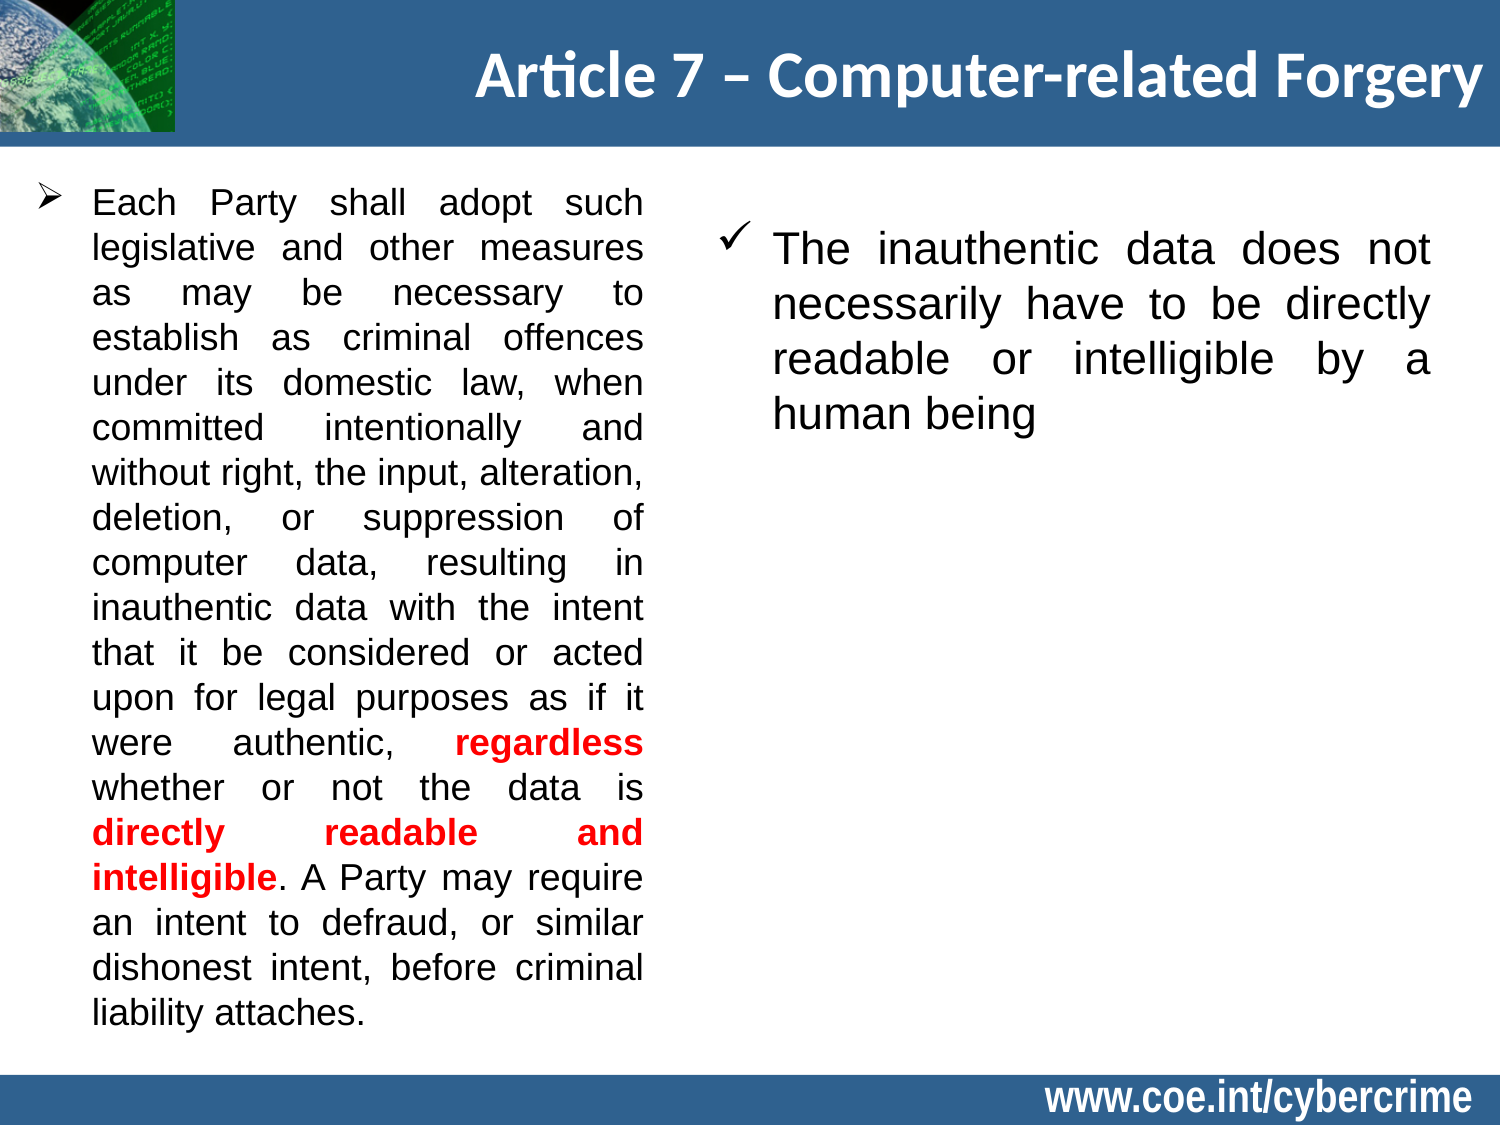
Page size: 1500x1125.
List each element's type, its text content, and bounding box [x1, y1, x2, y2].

picture [0, 0, 175, 132]
text_box Article 7 – Computer-related Forgery [0, 0, 1500, 149]
text_box Each Party shall adopt such legislative and other measures as may be necessary to establish as criminal offences under its domestic law, when committed intentionally and without right, the input, alteration, deletion, or suppression of computer data, resulting in inauthentic data with the intent that it be considered or acted upon for legal purposes as if it were authentic, regardless whether or not the data is directly readable and intelligible. A Party may require an intent to defraud, or similar dishonest intent, before criminal liability attaches. [20, 170, 659, 1041]
text_box www.coe.int/cybercrime [1030, 1059, 1500, 1125]
text_box [0, 1073, 1030, 1125]
text_box The inauthentic data does not necessarily have to be directly readable or intelligible by a human being [701, 211, 1447, 446]
